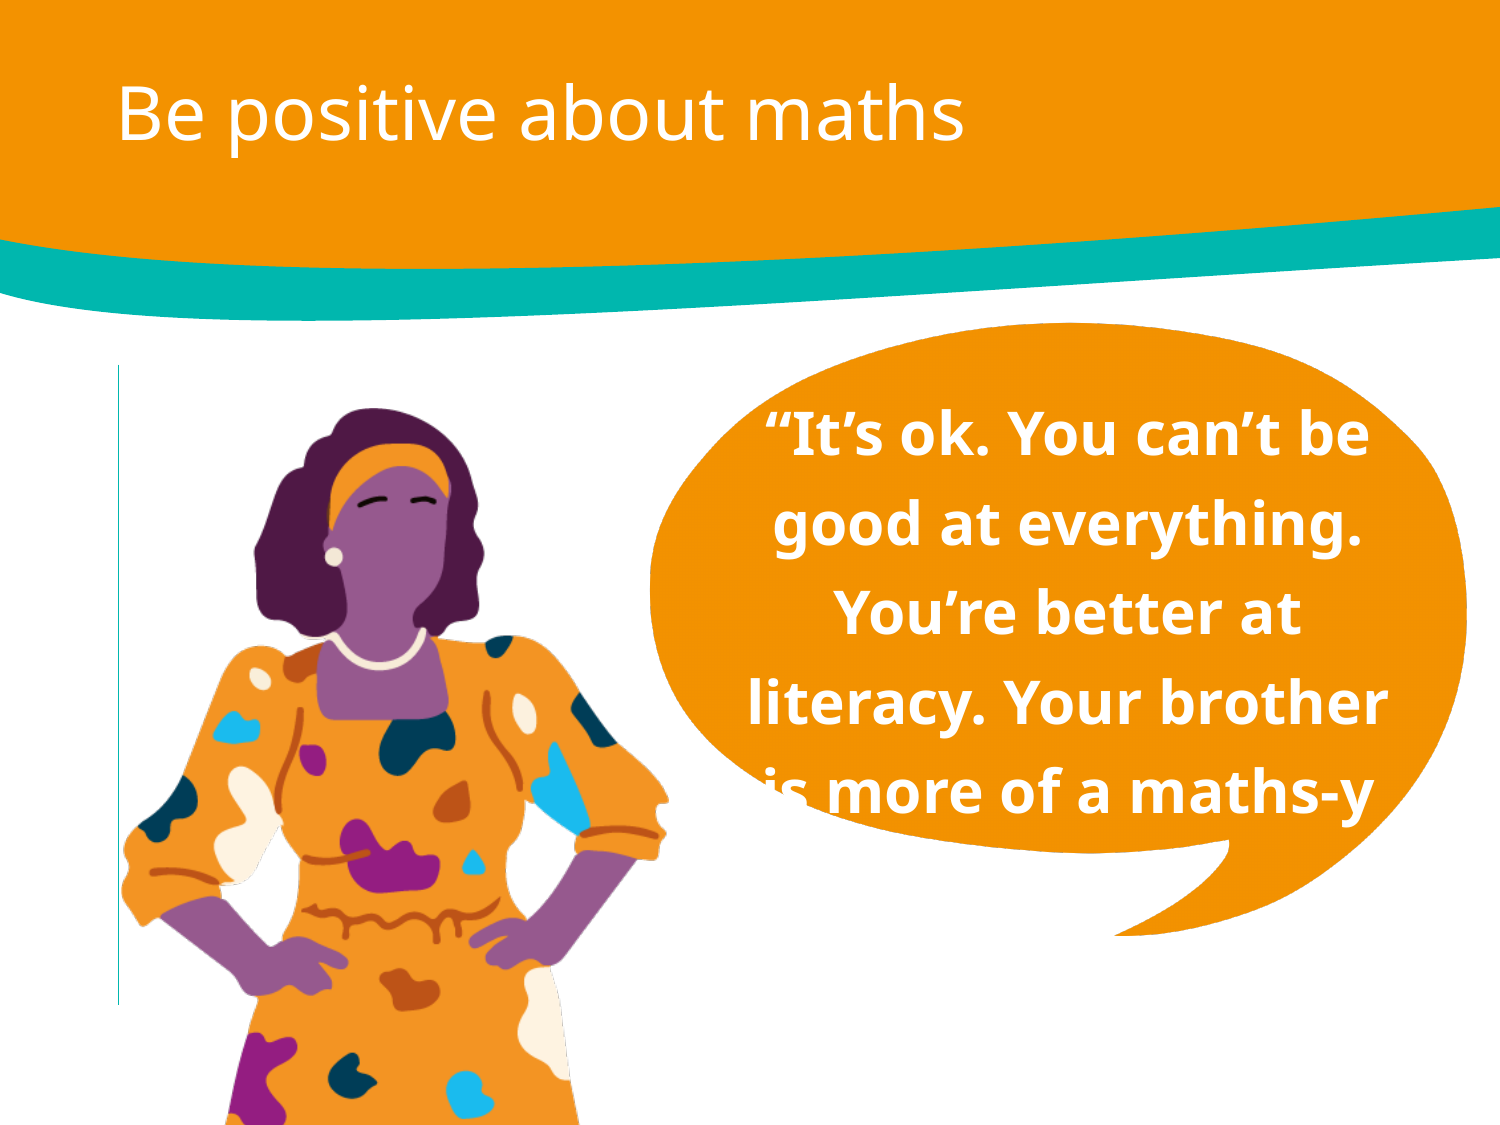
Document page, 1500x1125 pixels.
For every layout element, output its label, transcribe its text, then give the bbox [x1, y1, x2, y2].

picture [121, 316, 1469, 1125]
list Be positive about maths [100, 67, 1411, 258]
